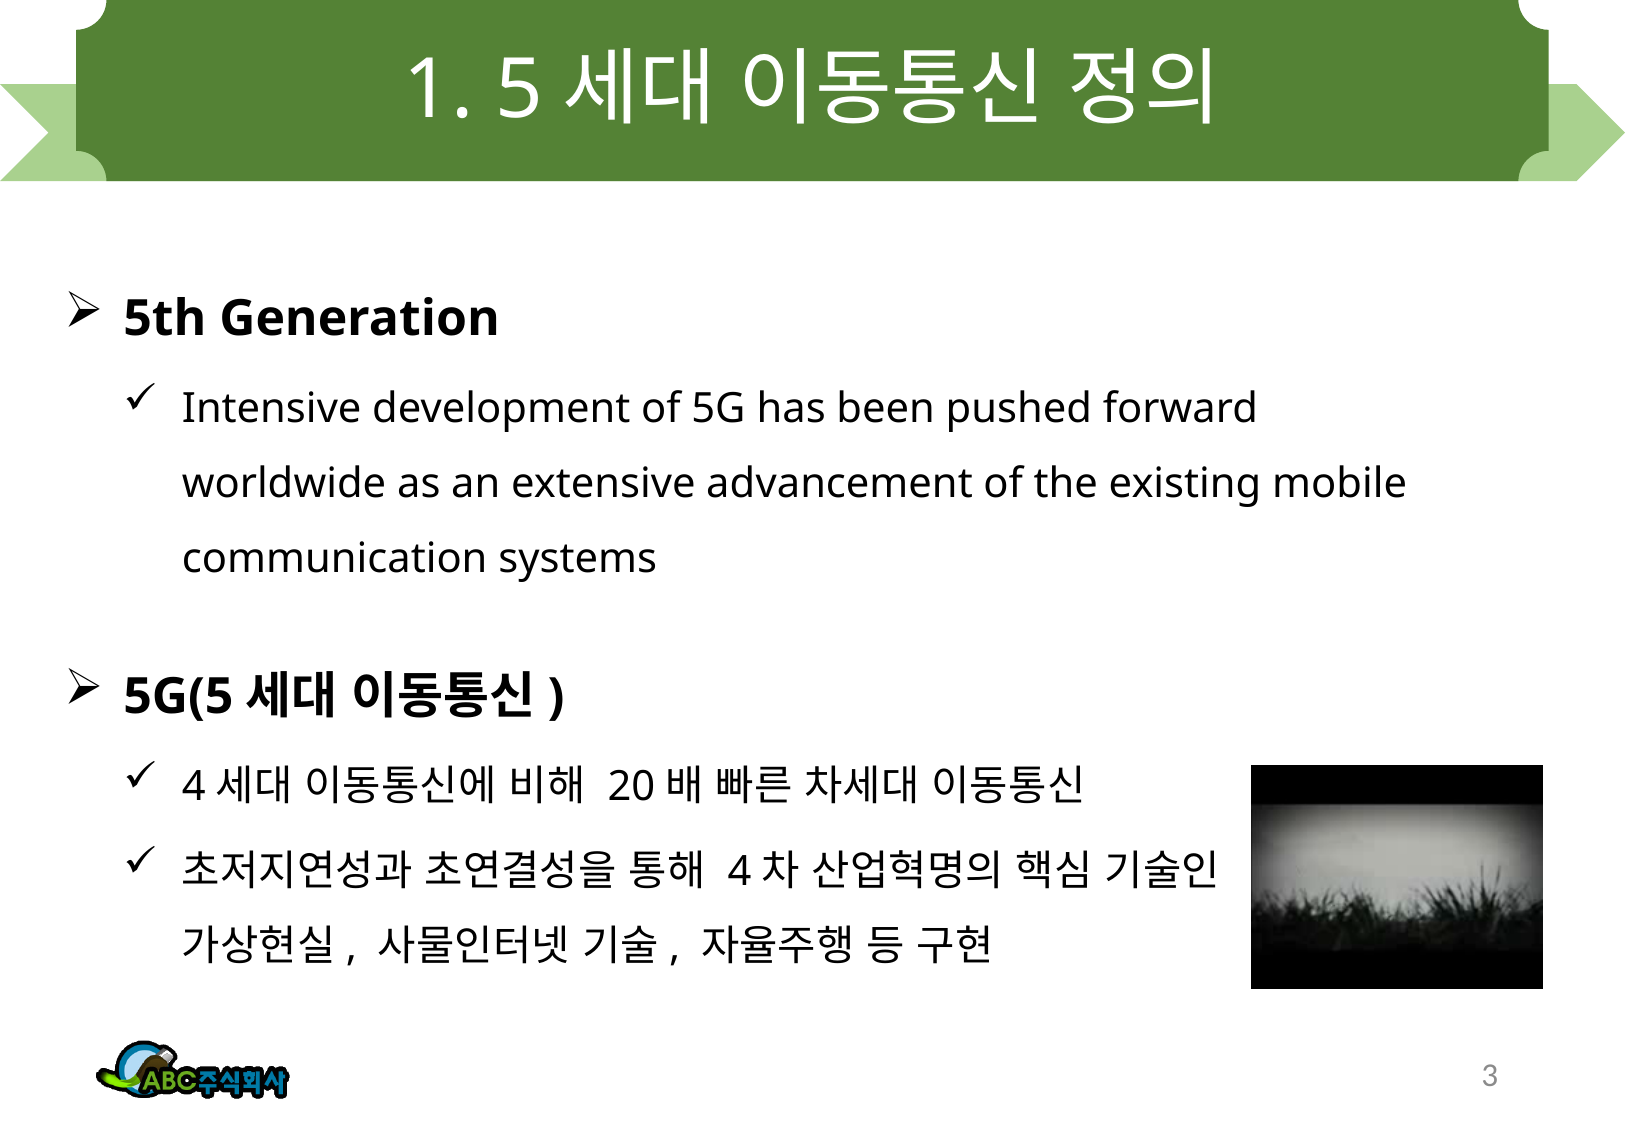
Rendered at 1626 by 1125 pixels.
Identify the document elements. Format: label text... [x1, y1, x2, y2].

slide_number 3 [1147, 1042, 1514, 1103]
text_box 5G(5세대 이동통신) 4세대 이동통신에 비해 20배 빠른 차세대 이동통신 초저지연성과 초연결성을 통해 4차 산업혁명의 핵심 기술인 가상현실, 사물인터넷 기술, 자율주행 등 구현 [49, 625, 1237, 993]
picture [87, 1034, 295, 1103]
title 1. 5세대 이동통신 정의 [0, 0, 1625, 182]
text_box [1250, 764, 1544, 990]
list 5th Generation Intensive development of 5G has been pushed forward worldwide as an extensive advancement of the existing mobile communication systems [49, 247, 1434, 616]
